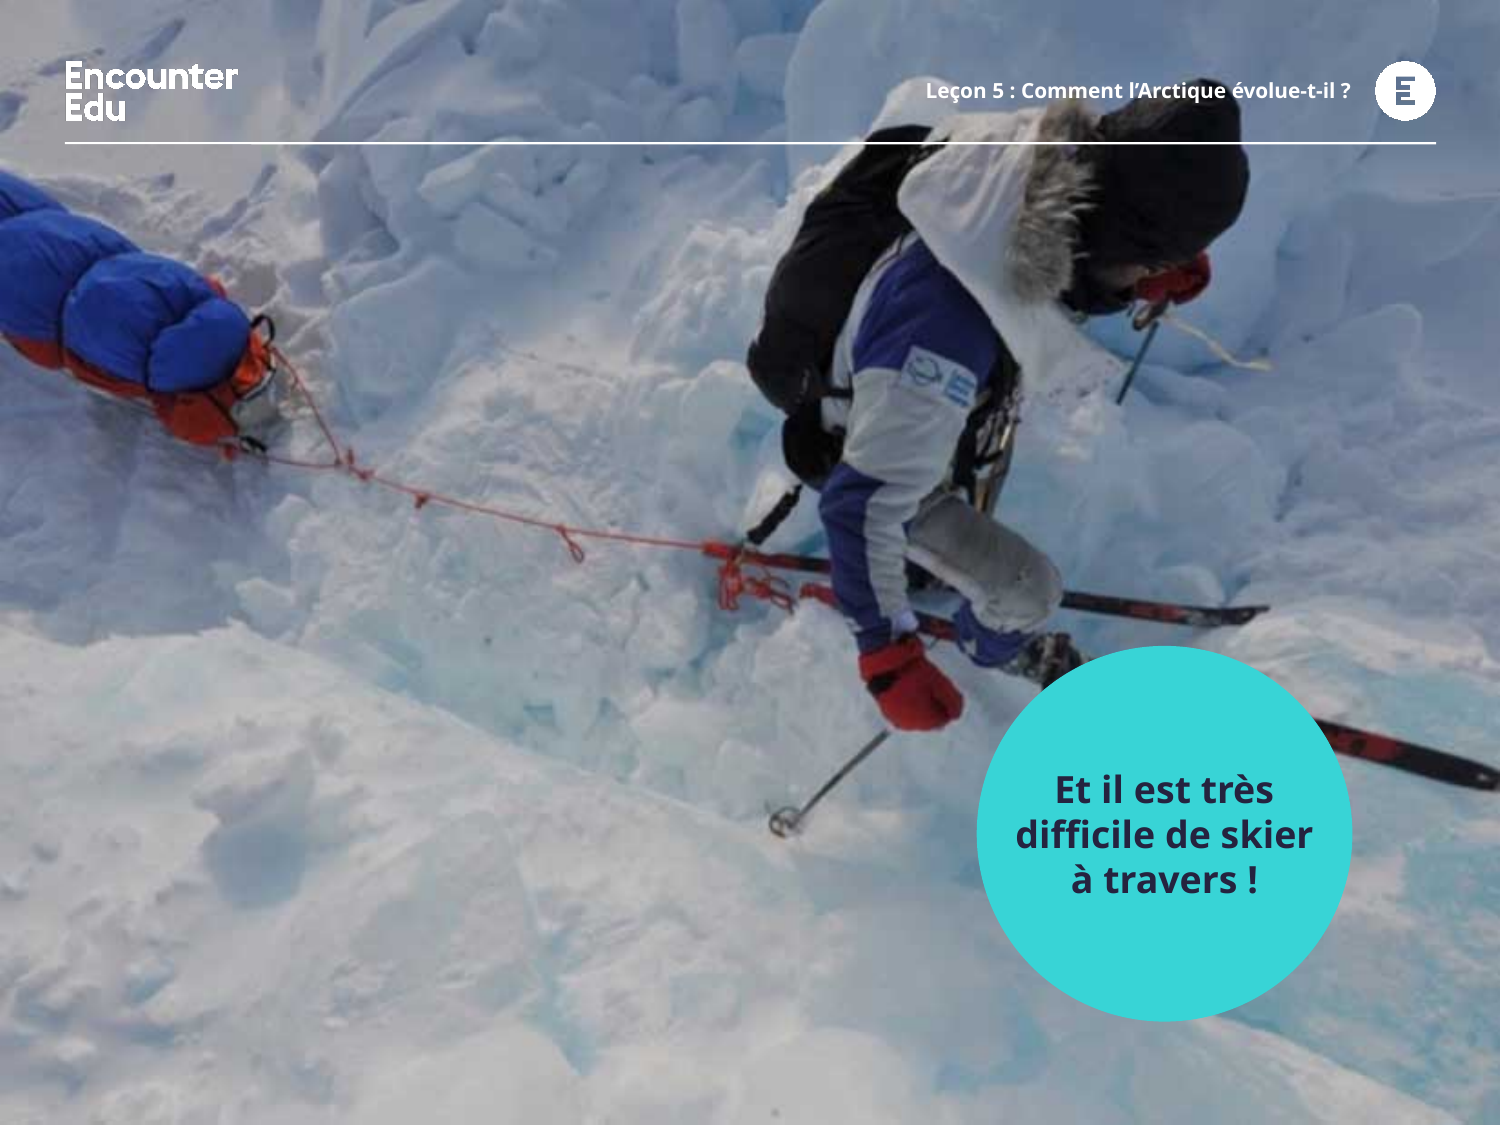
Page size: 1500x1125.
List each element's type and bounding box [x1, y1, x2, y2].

text_box [976, 645, 1353, 1022]
picture [0, 0, 1500, 1125]
